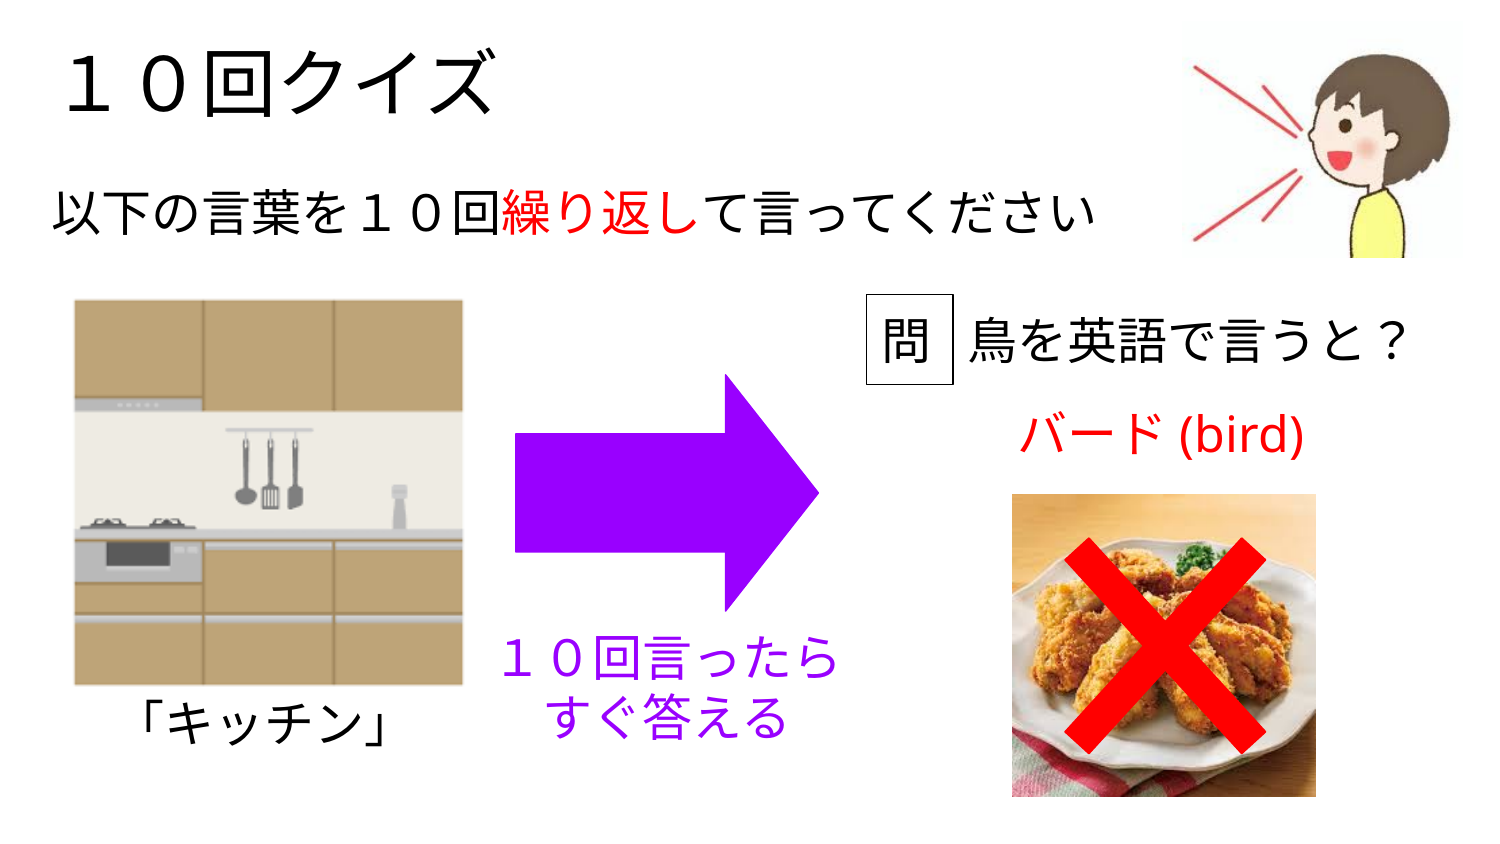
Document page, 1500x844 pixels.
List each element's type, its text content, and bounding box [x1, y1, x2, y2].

text_box 鳥を英語で言うと？ [952, 294, 1435, 385]
text_box 以下の言葉を１０回繰り返して言ってください [36, 166, 1131, 257]
picture [1182, 21, 1463, 258]
picture [70, 294, 468, 692]
text_box 問 [866, 294, 952, 385]
text_box バード(bird) [1002, 387, 1328, 478]
text_box [515, 374, 819, 610]
text_box 「キッチン」 [99, 699, 439, 768]
picture [1012, 494, 1316, 798]
text_box １０回言ったら すぐ答える [452, 610, 882, 761]
title １０回クイズ [36, 21, 1181, 131]
